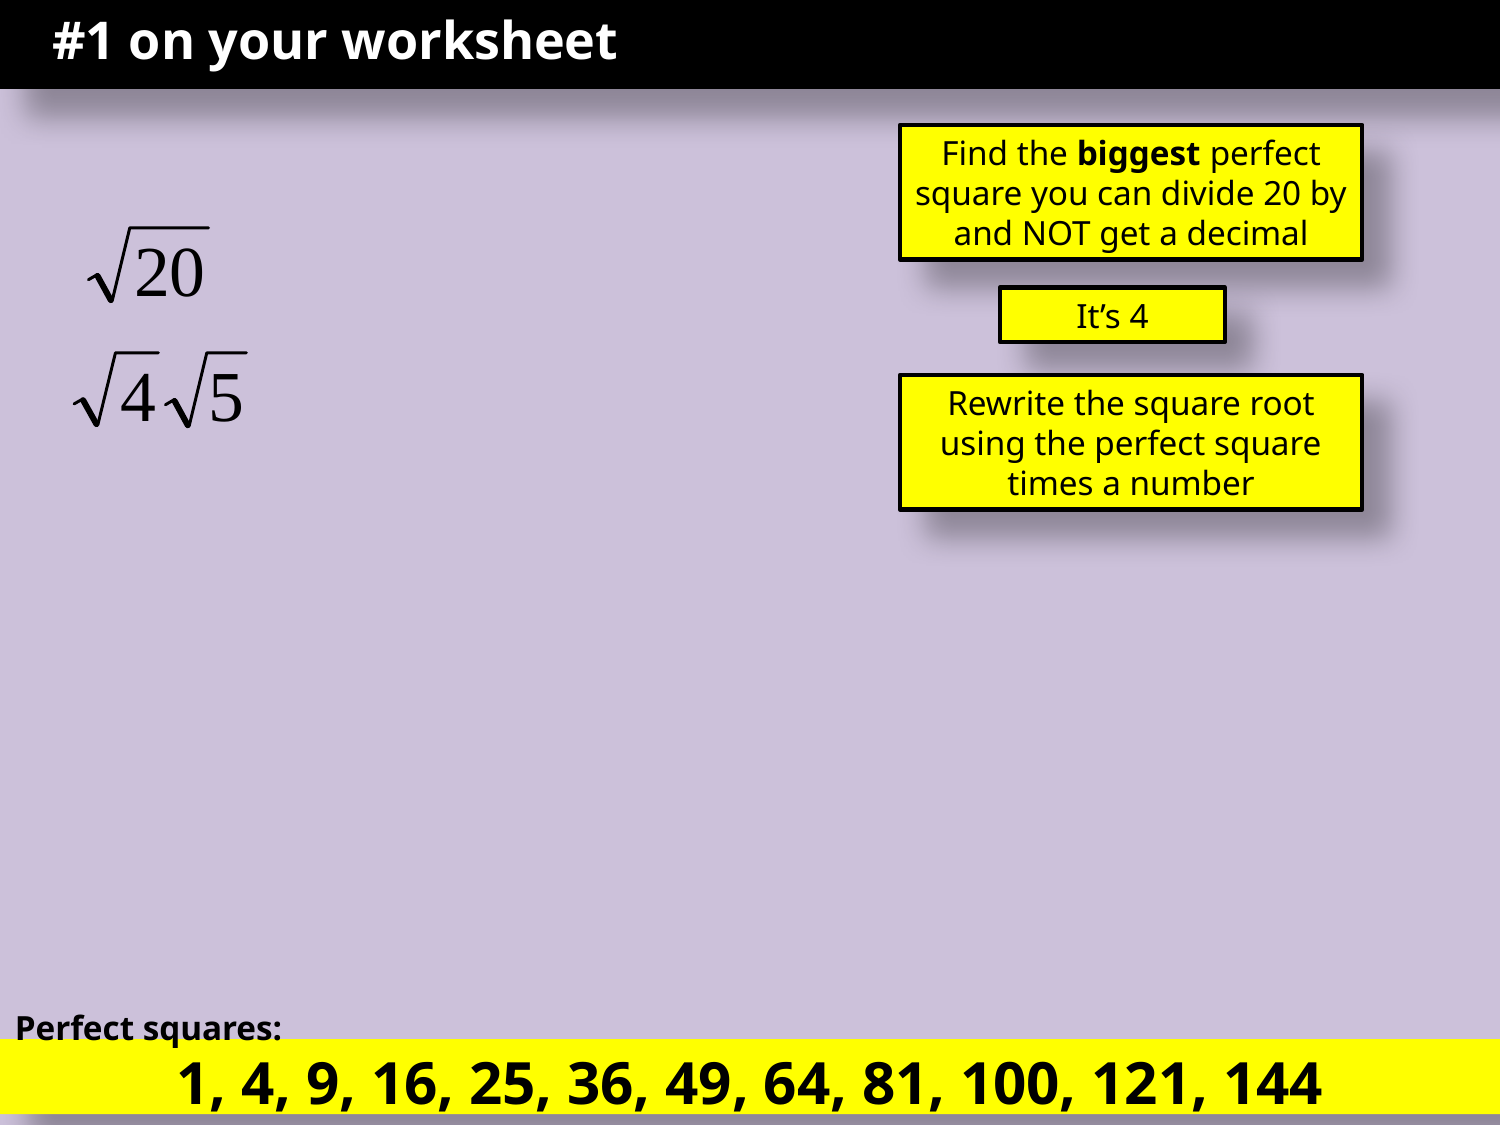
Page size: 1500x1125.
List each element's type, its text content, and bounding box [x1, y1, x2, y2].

text_box Find the biggest perfect square you can divide 20 by and NOT get a decimal [899, 124, 1363, 260]
text_box [0, 0, 1500, 89]
text_box #1 on your worksheet [37, 0, 1475, 78]
text_box It’s 4 [999, 287, 1225, 343]
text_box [60, 337, 264, 446]
text_box Rewrite the square root using the perfect square times a number [899, 374, 1363, 510]
text_box Perfect squares: [0, 999, 350, 1055]
text_box 1, 4, 9, 16, 25, 36, 49, 64, 81, 100, 121, 144 [0, 1039, 1500, 1124]
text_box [74, 212, 225, 321]
